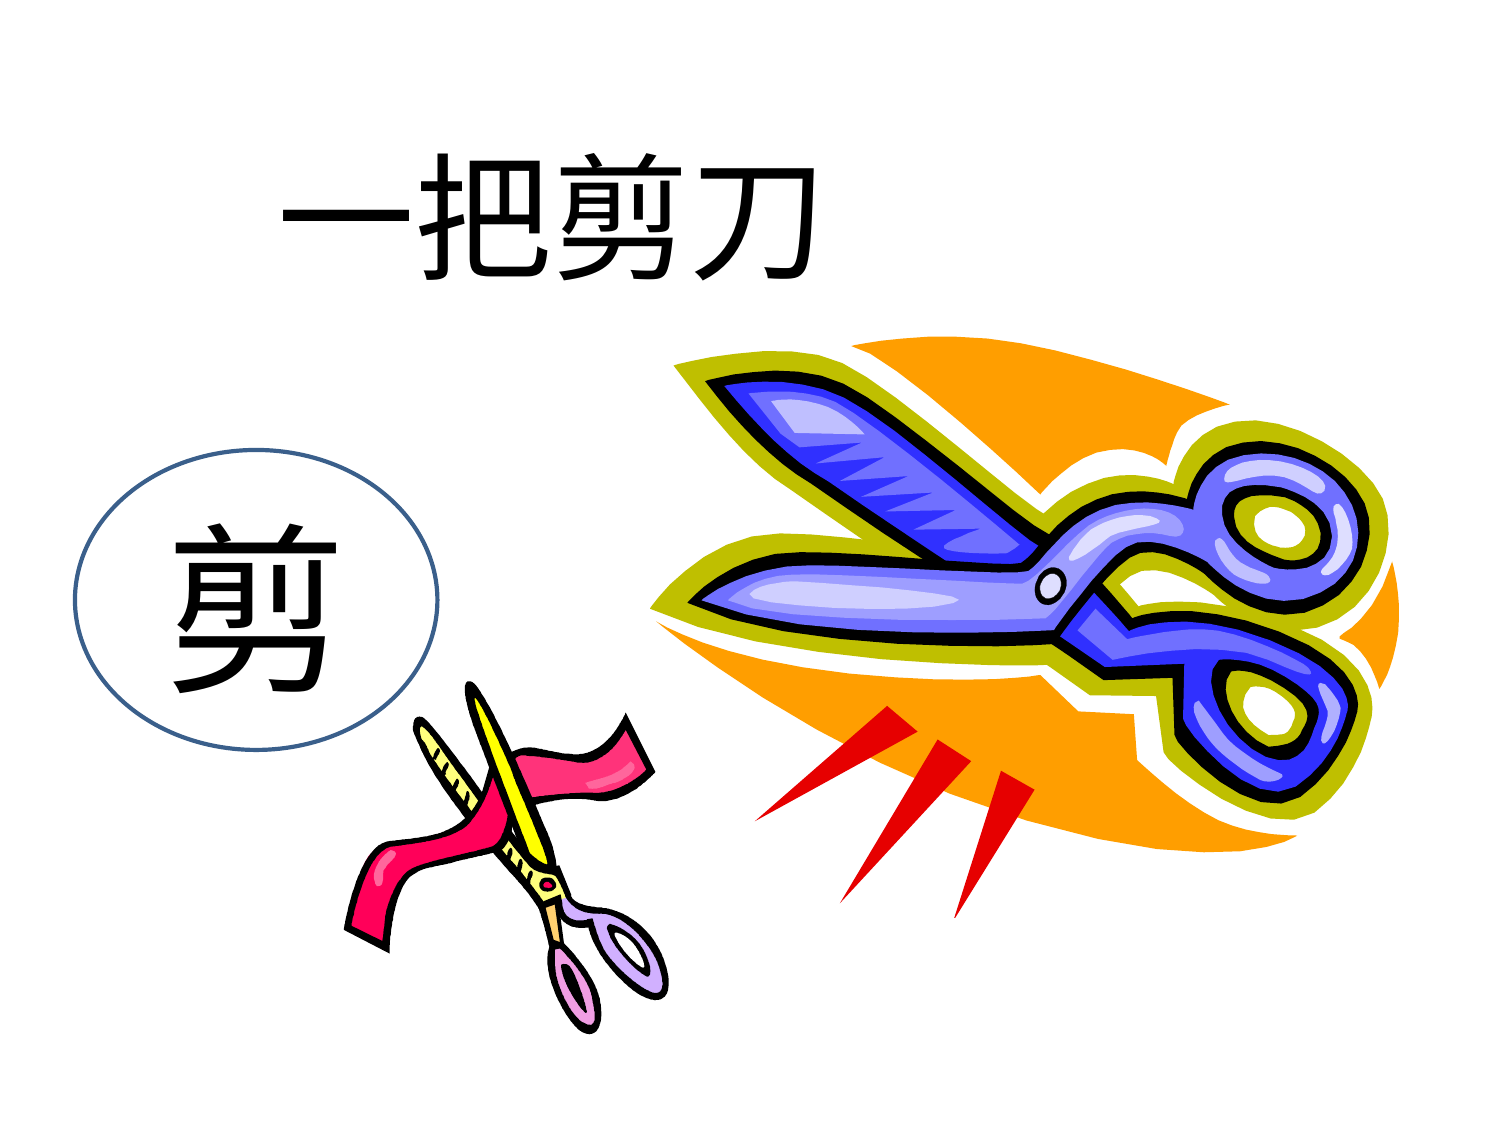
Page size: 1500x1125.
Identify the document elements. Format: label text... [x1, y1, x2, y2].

text_box [72, 447, 440, 753]
picture [337, 312, 1417, 1041]
text_box 一把剪刀 [262, 125, 888, 305]
text_box 剪 [149, 487, 375, 723]
